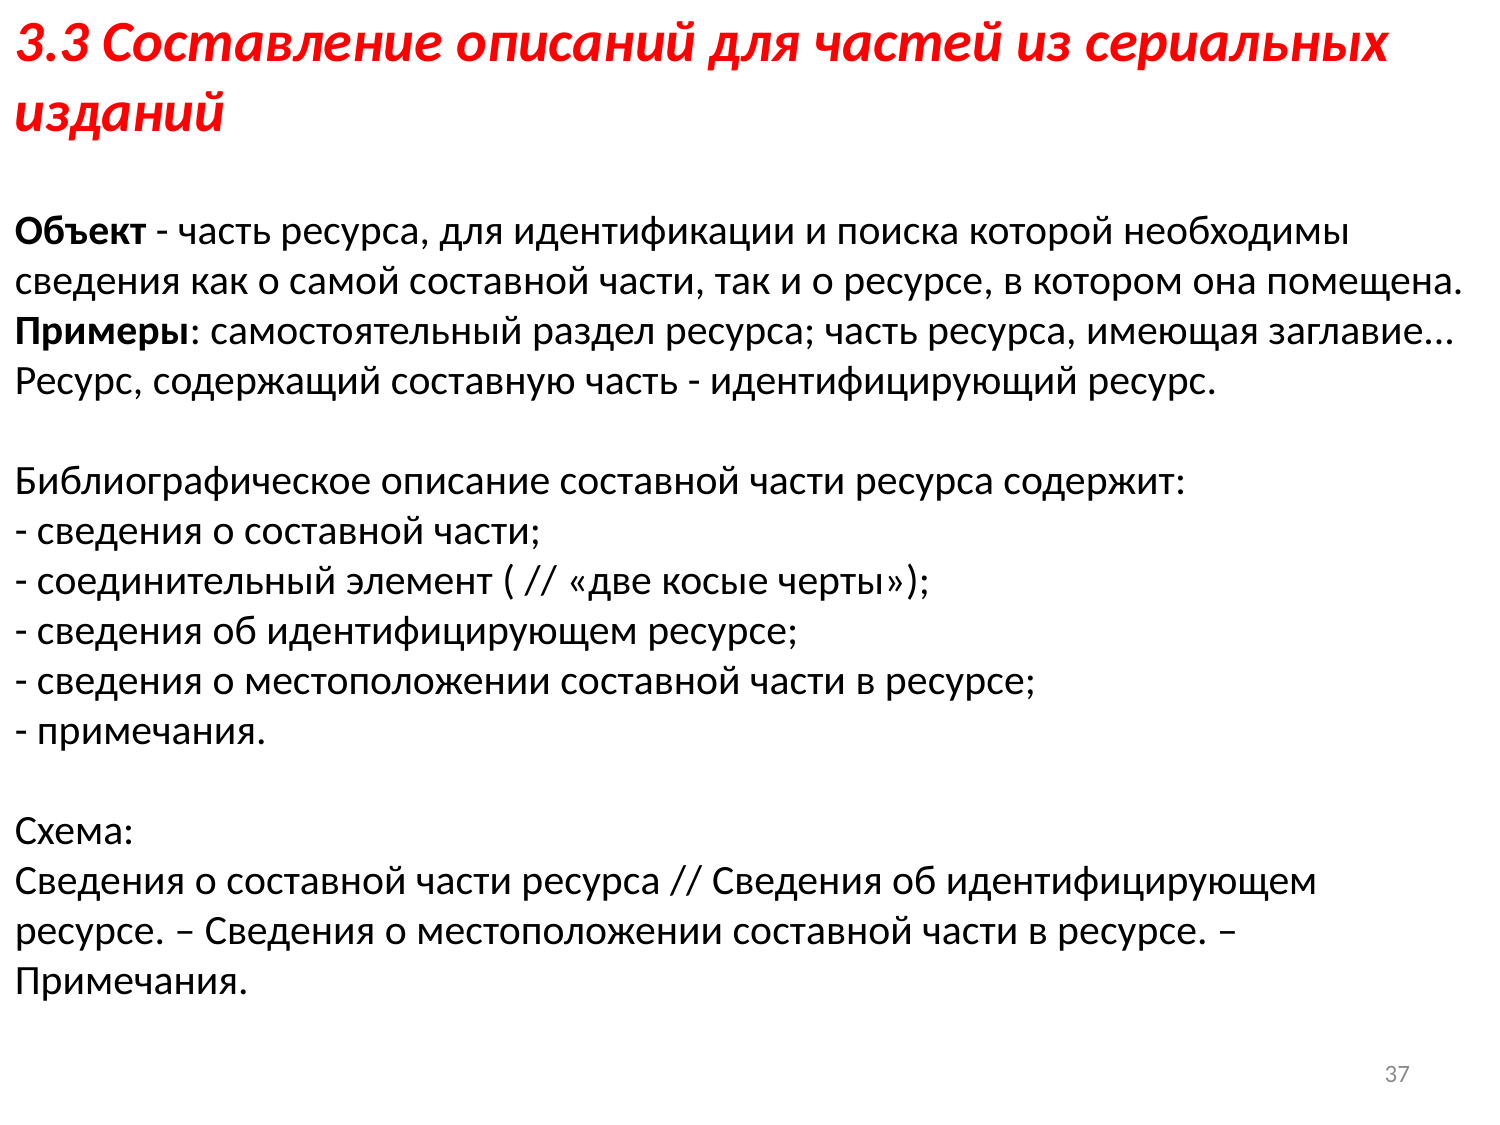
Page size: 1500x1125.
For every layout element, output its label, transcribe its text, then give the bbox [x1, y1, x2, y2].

text_box 3.3 Составление описаний для частей из сериальных изданий Объект - часть ресурса, для идентификации и поиска которой необходимы сведения как о самой составной части, так и о ресурсе, в котором она помещена. Примеры: самостоятельный раздел ресурса; часть ресурса, имеющая заглавие... Ресурс, содержащий составную часть - идентифицирующий ресурс. Библиографическое описание составной части ресурса содержит: - сведения о составной части; - соединительный элемент ( // «две косые черты»); - сведения об идентифицирующем ресурсе; - сведения о местоположении составной части в ресурсе; - примечания. Схема: Сведения о составной части ресурса // Сведения об идентифицирующем ресурсе. – Сведения о местоположении составной части в ресурсе. – Примечания. [0, 0, 1483, 1011]
slide_number 37 [1074, 1042, 1425, 1103]
